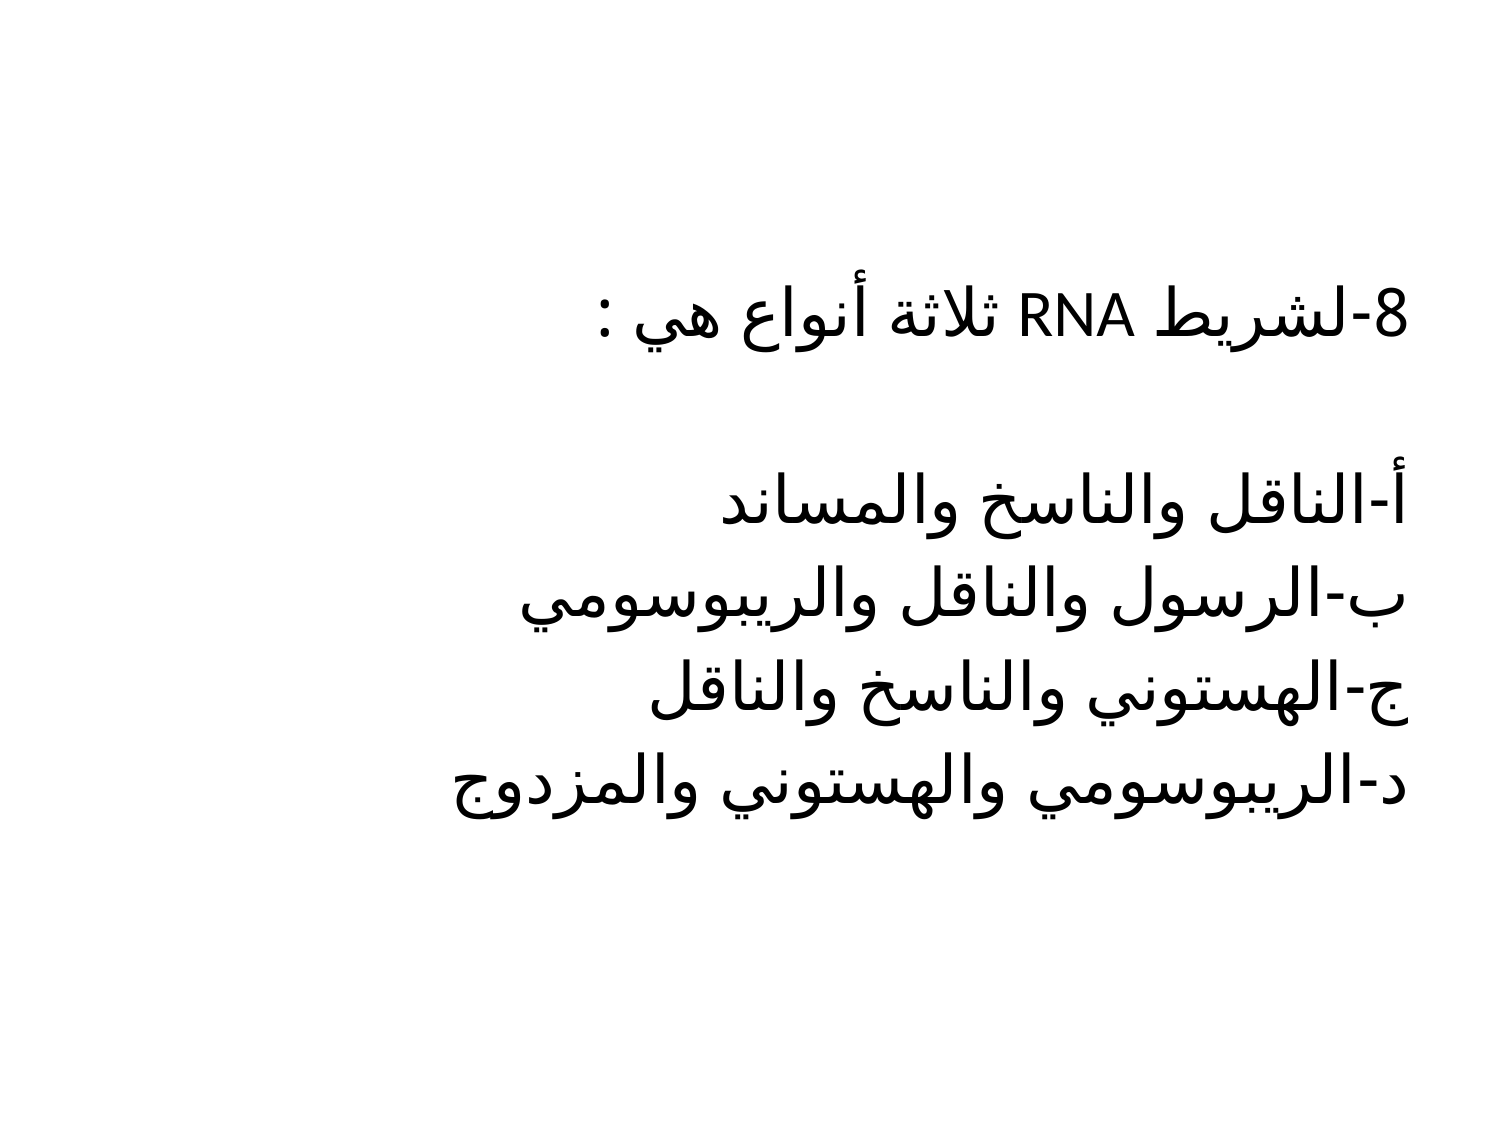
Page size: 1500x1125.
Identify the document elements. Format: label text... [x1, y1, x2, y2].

list 8-لشريط RNA ثلاثة أنواع هي : أ-الناقل والناسخ والمساند ب-الرسول والناقل والريبوسومي ج-الهستوني والناسخ والناقل د-الريبوسومي والهستوني والمزدوج [75, 262, 1425, 1005]
